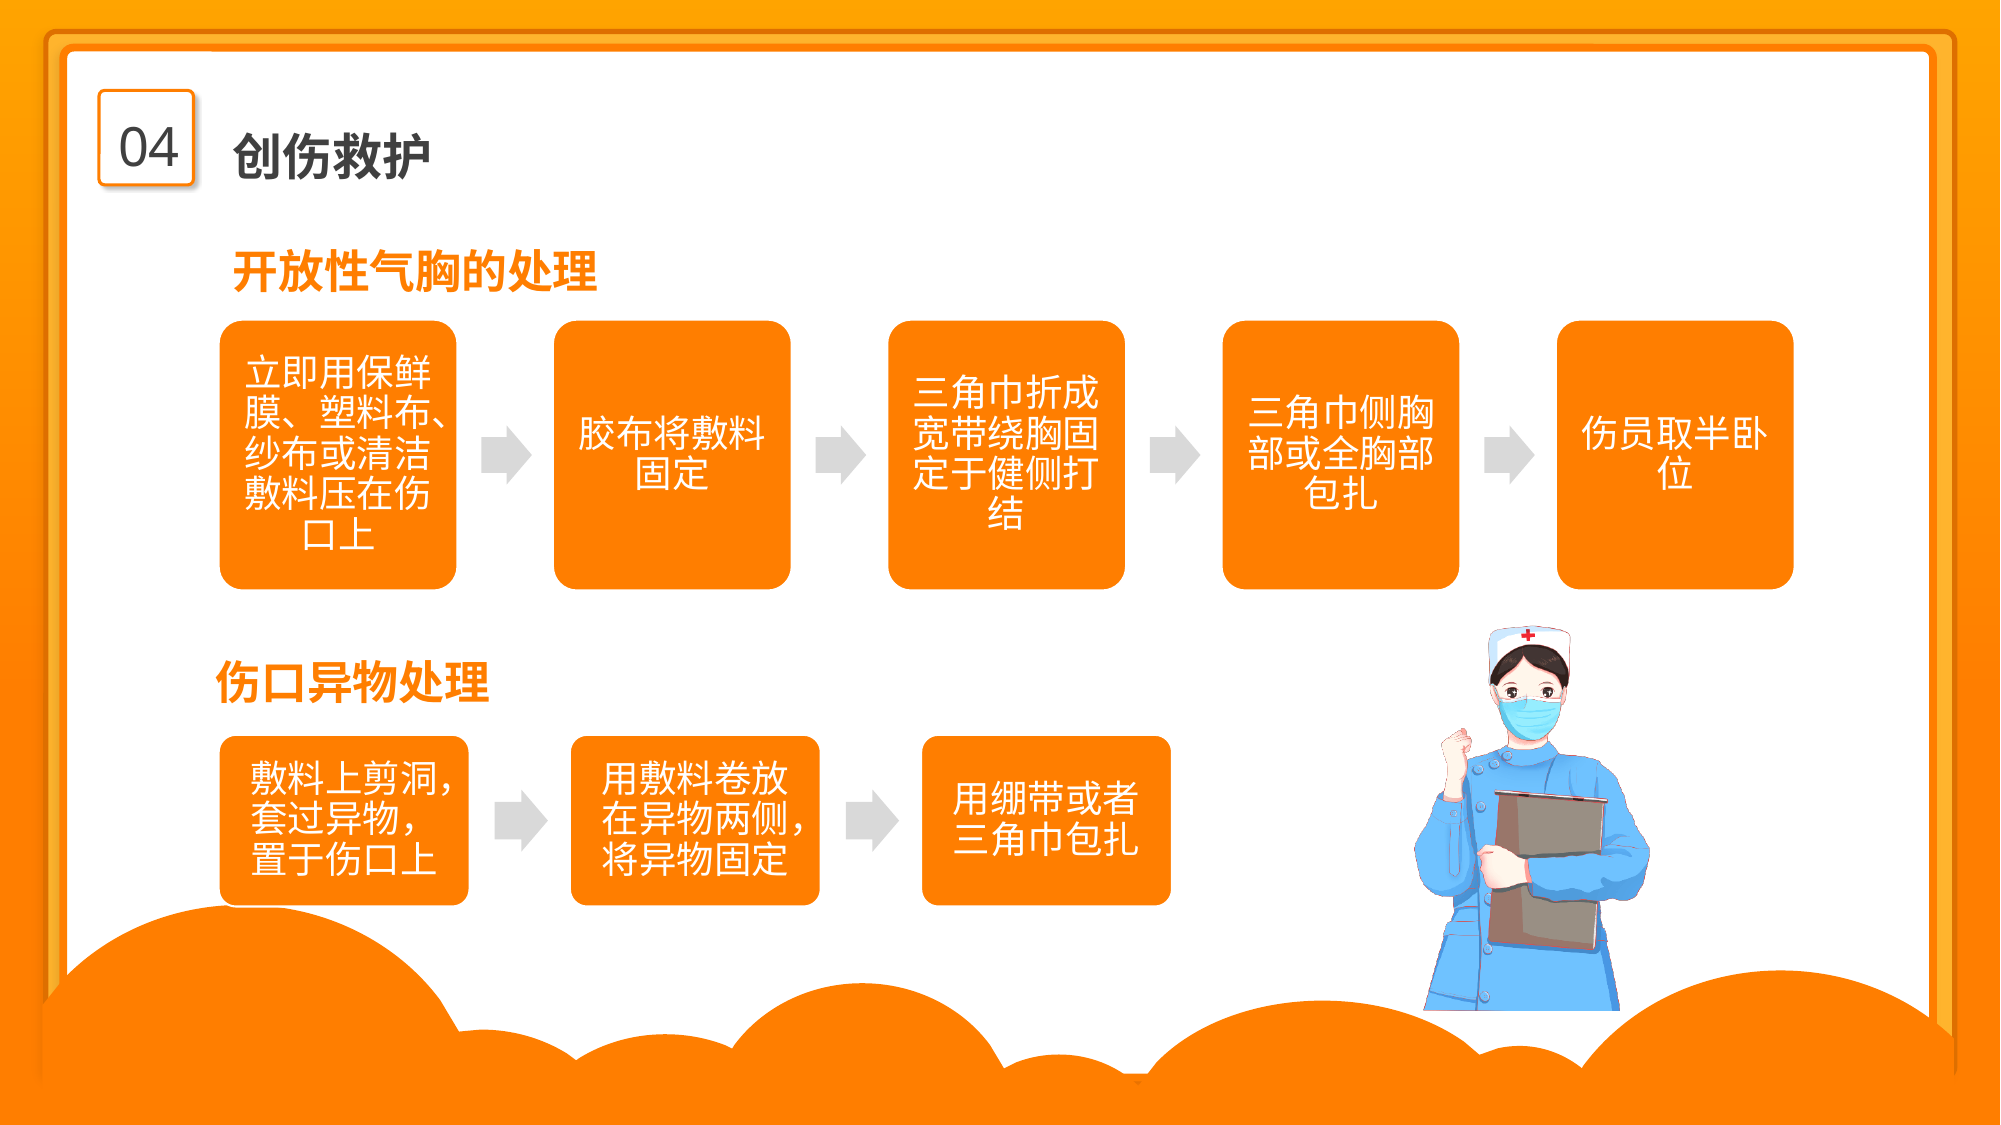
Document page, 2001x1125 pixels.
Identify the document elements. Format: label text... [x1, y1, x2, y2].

text_box [845, 789, 900, 852]
text_box [1149, 425, 1201, 485]
text_box [1484, 425, 1535, 485]
text_box 立即用保鲜膜、塑料布、纱布或清洁敷料压在伤口上 [217, 318, 459, 592]
text_box 胶布将敷料固定 [551, 318, 793, 592]
text_box 开放性气胸的处理 [217, 235, 755, 306]
text_box 用绷带或者三角巾包扎 [920, 733, 1174, 908]
text_box [494, 789, 548, 852]
picture [1368, 613, 1703, 1011]
text_box [481, 425, 532, 485]
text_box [88, 90, 593, 187]
text_box 用敷料卷放在异物两侧，将异物固定 [568, 733, 822, 908]
text_box 伤口异物处理 [201, 646, 738, 717]
text_box [815, 425, 867, 485]
text_box 三角巾侧胸部或全胸部包扎 [1220, 318, 1462, 592]
text_box 伤员取半卧位 [1554, 318, 1796, 592]
text_box 三角巾折成宽带绕胸固定于健侧打结 [886, 318, 1128, 592]
text_box 敷料上剪洞，套过异物，置于伤口上 [217, 733, 471, 908]
